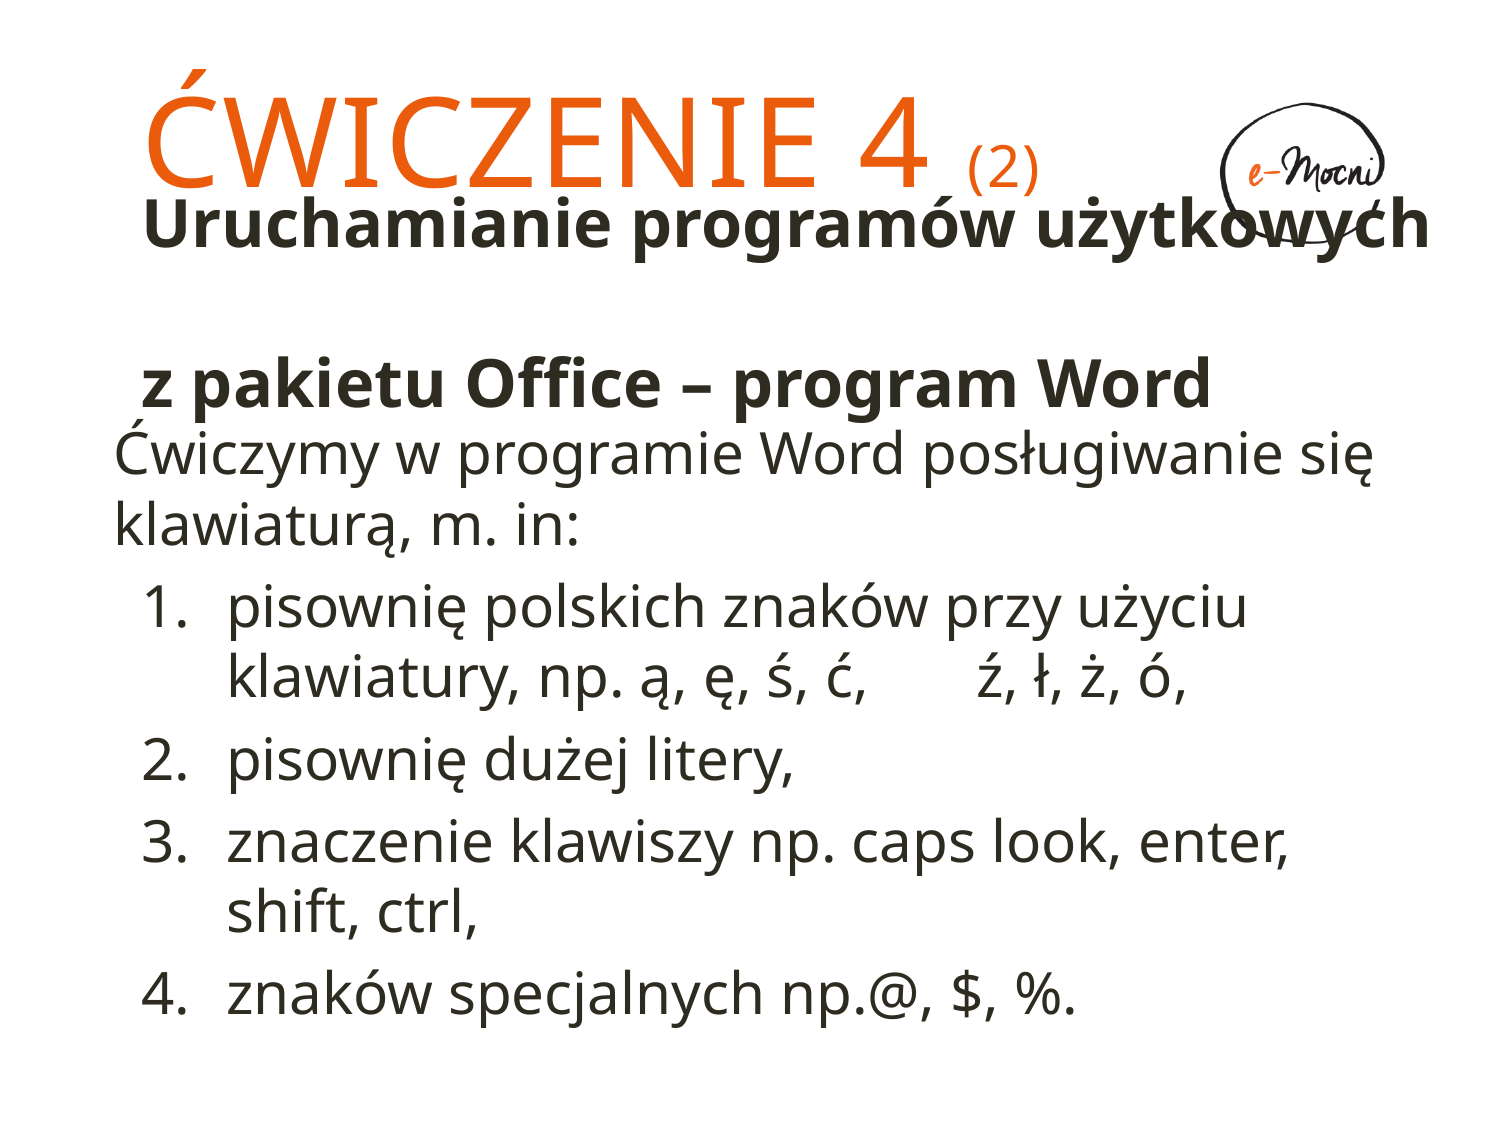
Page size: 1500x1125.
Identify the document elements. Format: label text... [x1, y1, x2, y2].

title ĆWICZENIE 4 (2) [126, 58, 1458, 246]
text_box Uruchamianie programów użytkowych z pakietu Office – program Word [126, 210, 1453, 392]
text_box Ćwiczymy w programie Word posługiwanie się klawiaturą, m. in: pisownię polskich znaków przy użyciu klawiatury, np. ą, ę, ś, ć, ź, ł, ż, ó, pisownię dużej litery, znaczenie klawiszy np. caps look, enter, shift, ctrl, znaków specjalnych np.@, $, %. [98, 414, 1413, 1030]
picture [1163, 89, 1442, 257]
